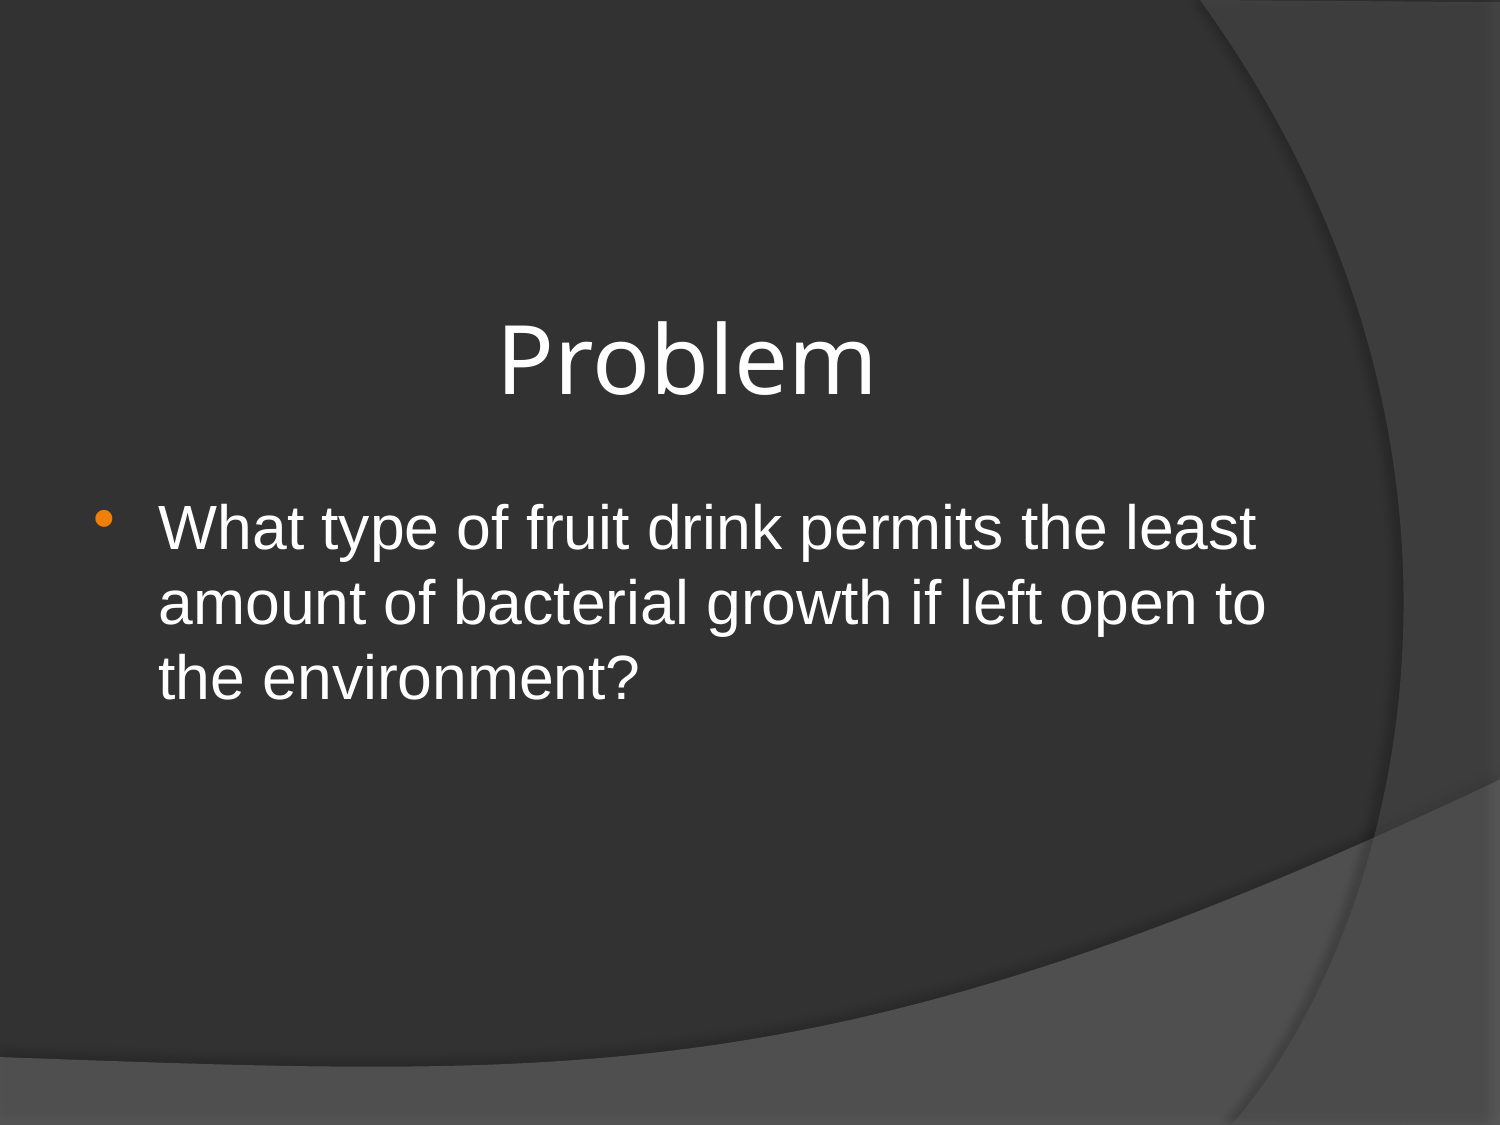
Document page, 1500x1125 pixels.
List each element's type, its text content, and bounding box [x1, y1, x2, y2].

list What type of fruit drink permits the least amount of bacterial growth if left open to the environment? [75, 479, 1300, 1125]
title Problem [75, 262, 1300, 450]
